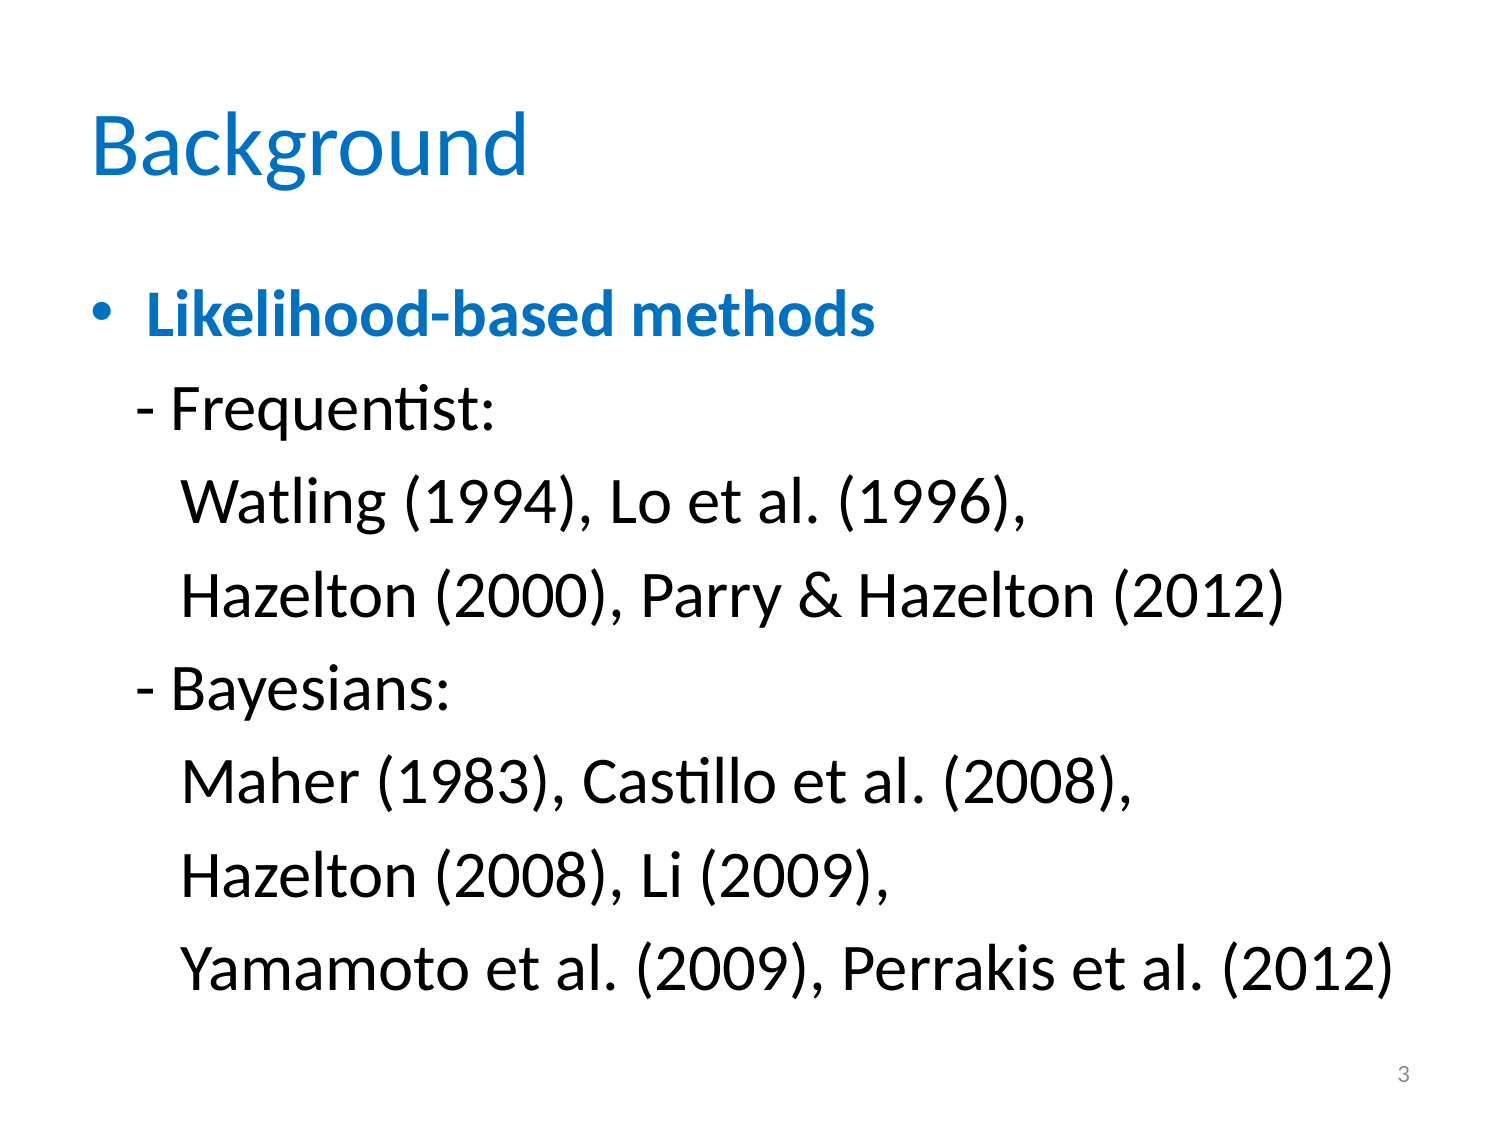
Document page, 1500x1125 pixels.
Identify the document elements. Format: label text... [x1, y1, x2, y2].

title Background [75, 45, 1425, 233]
list Likelihood-based methods - Frequentist: Watling (1994), Lo et al. (1996), Hazelton (2000), Parry & Hazelton (2012) - Bayesians: Maher (1983), Castillo et al. (2008), Hazelton (2008), Li (2009), Yamamoto et al. (2009), Perrakis et al. (2012) [75, 262, 1500, 1125]
slide_number 3 [1074, 1042, 1425, 1103]
